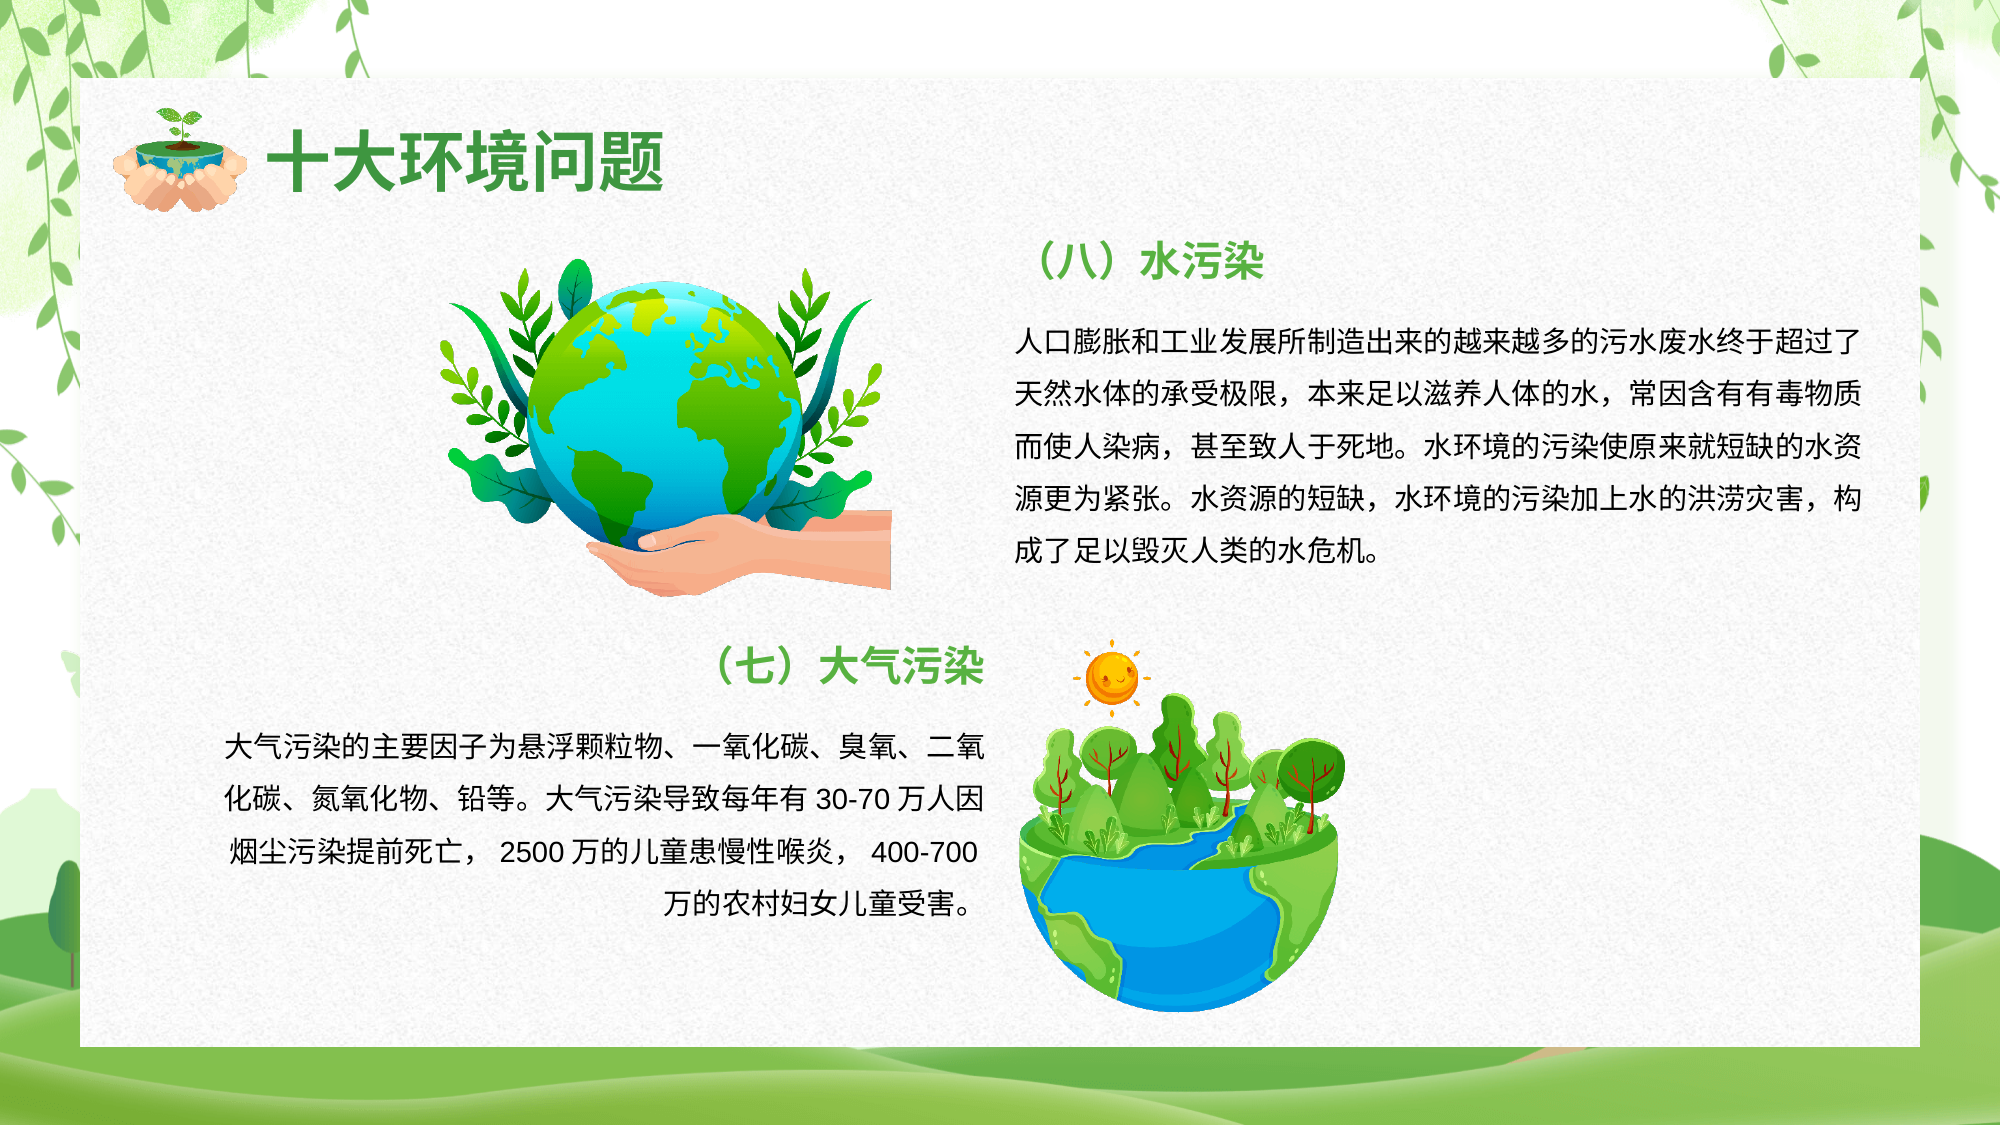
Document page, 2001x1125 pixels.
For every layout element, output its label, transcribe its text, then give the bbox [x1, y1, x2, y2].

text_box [109, 104, 871, 218]
picture [0, 0, 2000, 1125]
list （七）大气污染 大气污染的主要因子为悬浮颗粒物、一氧化碳、臭氧、二氧化碳、氮氧化物、铅等。大气污染导致每年有30-70万人因烟尘污染提前死亡，2500万的儿童患慢性喉炎，400-700万的农村妇女儿童受害。 [188, 622, 1000, 1085]
